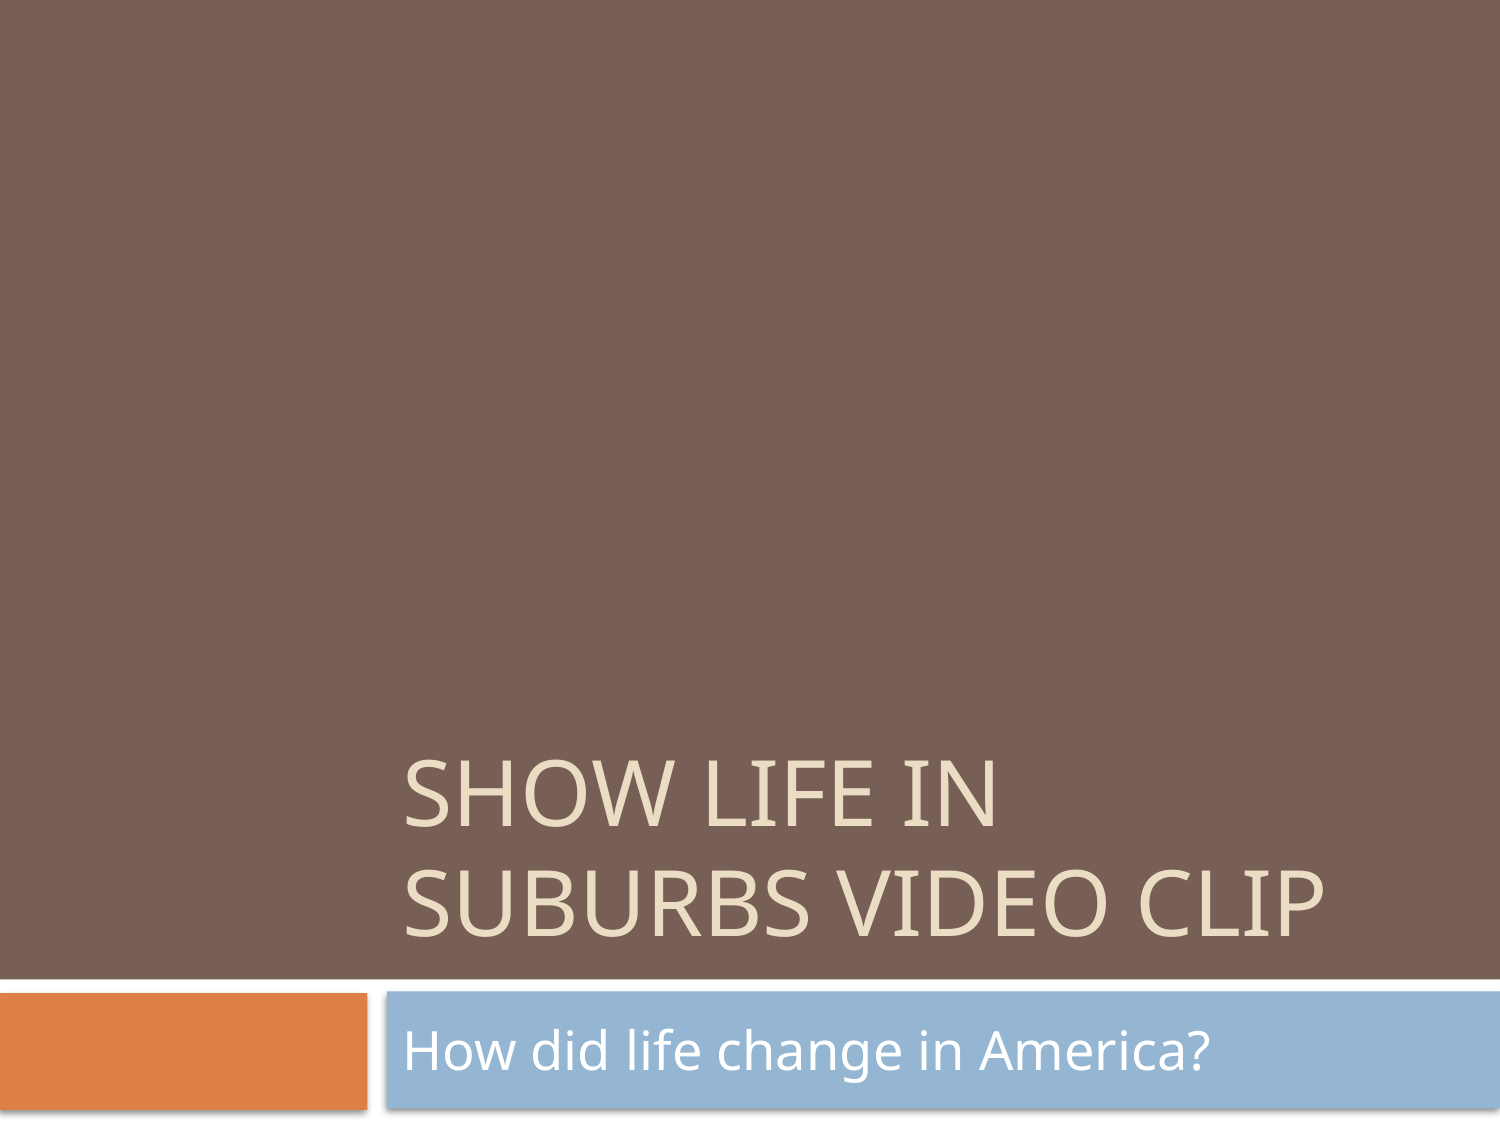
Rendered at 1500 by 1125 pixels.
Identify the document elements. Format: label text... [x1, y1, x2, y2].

title Show Life in Suburbs video Clip [387, 662, 1450, 963]
subtitle How did life change in America? [387, 992, 1488, 1105]
